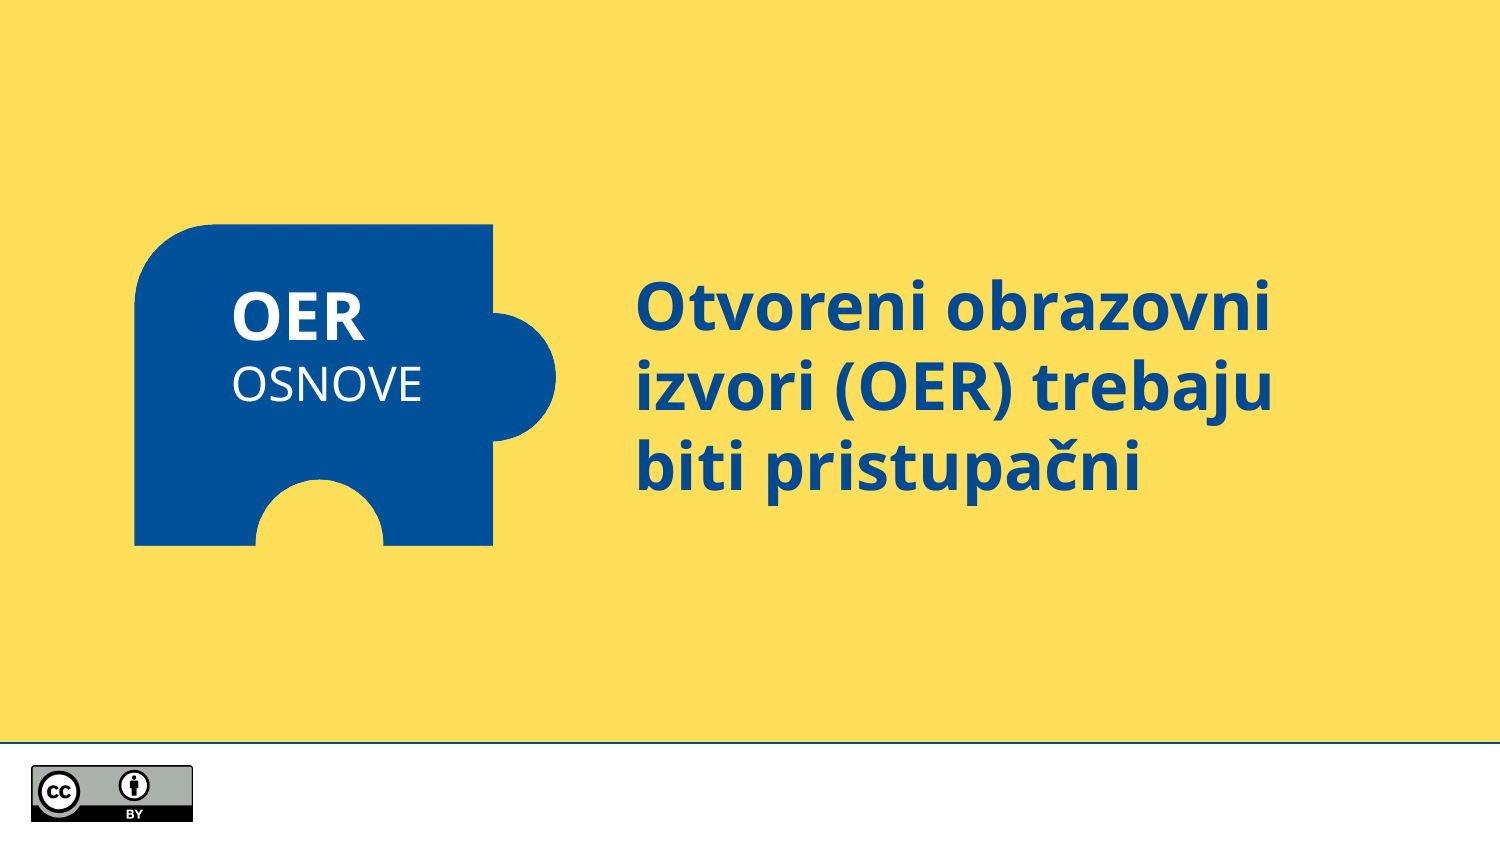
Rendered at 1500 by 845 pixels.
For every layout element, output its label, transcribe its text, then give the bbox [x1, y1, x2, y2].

text_box [0, 750, 1500, 845]
picture [133, 224, 556, 546]
text_box OER OSNOVE [560, 258, 862, 427]
text_box Otvoreni obrazovni izvori (OER) trebaju biti pristupačni [619, 248, 1337, 519]
picture [31, 765, 193, 823]
